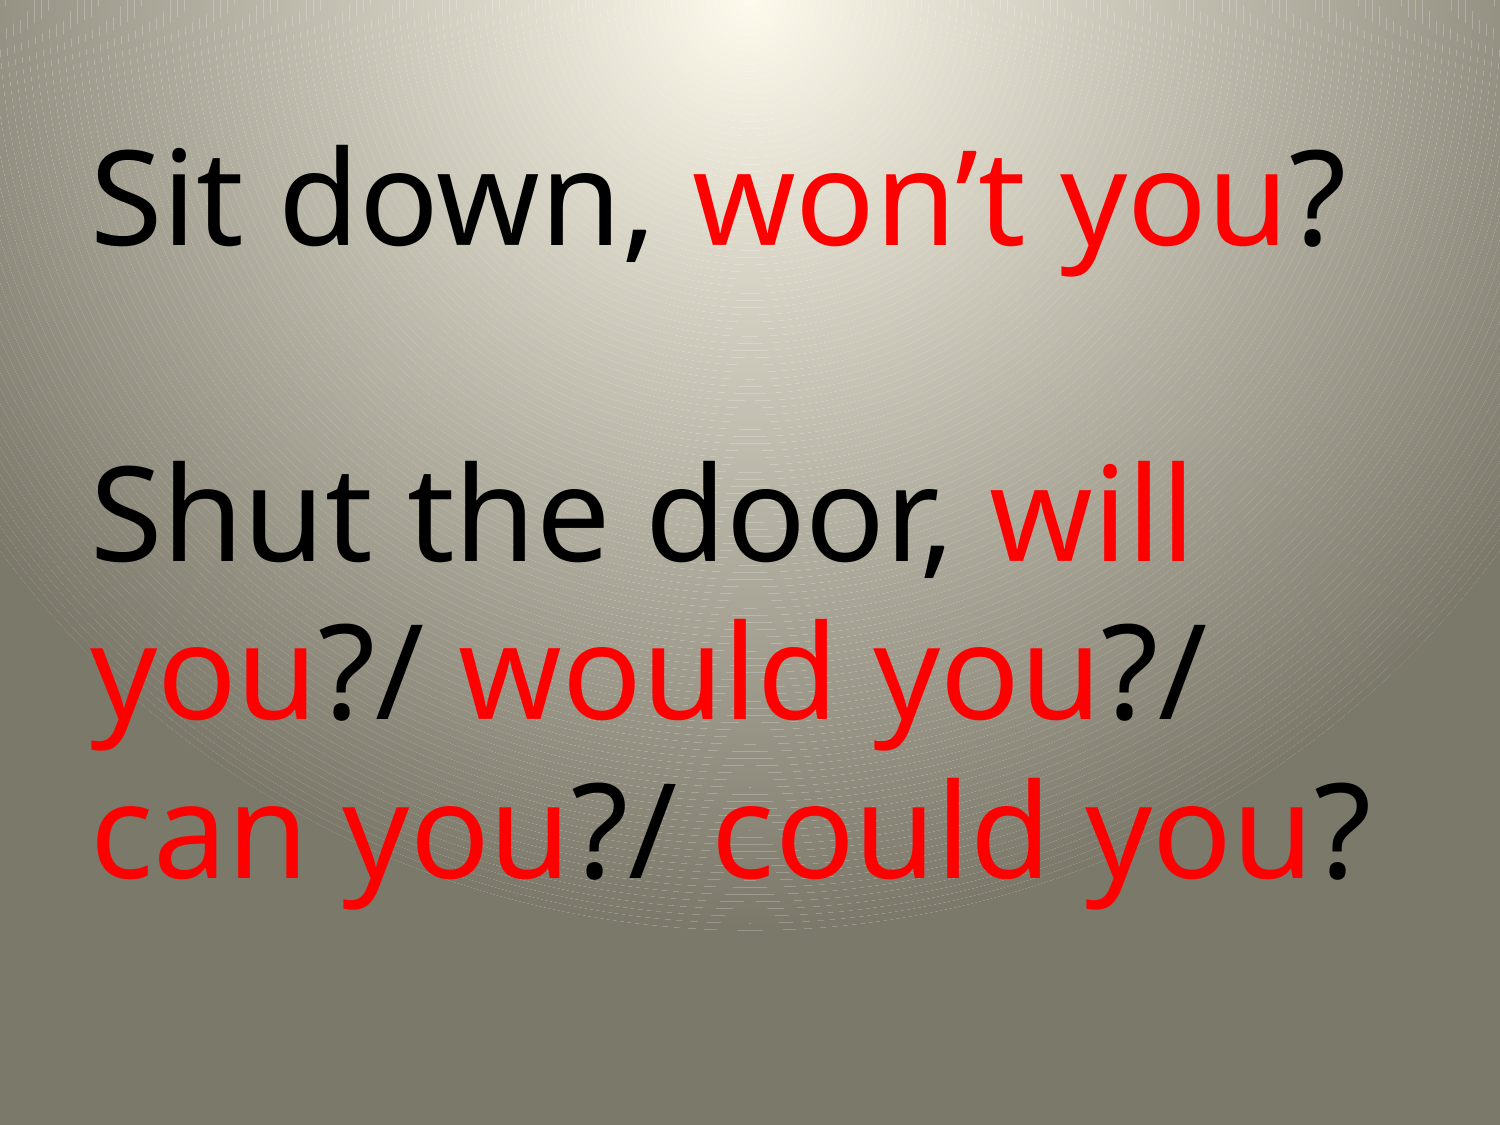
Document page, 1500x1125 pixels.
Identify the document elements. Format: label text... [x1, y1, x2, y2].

title Sit down, won’t you? Shut the door, will you?/ would you?/ can you?/ could you? [75, 45, 1425, 973]
